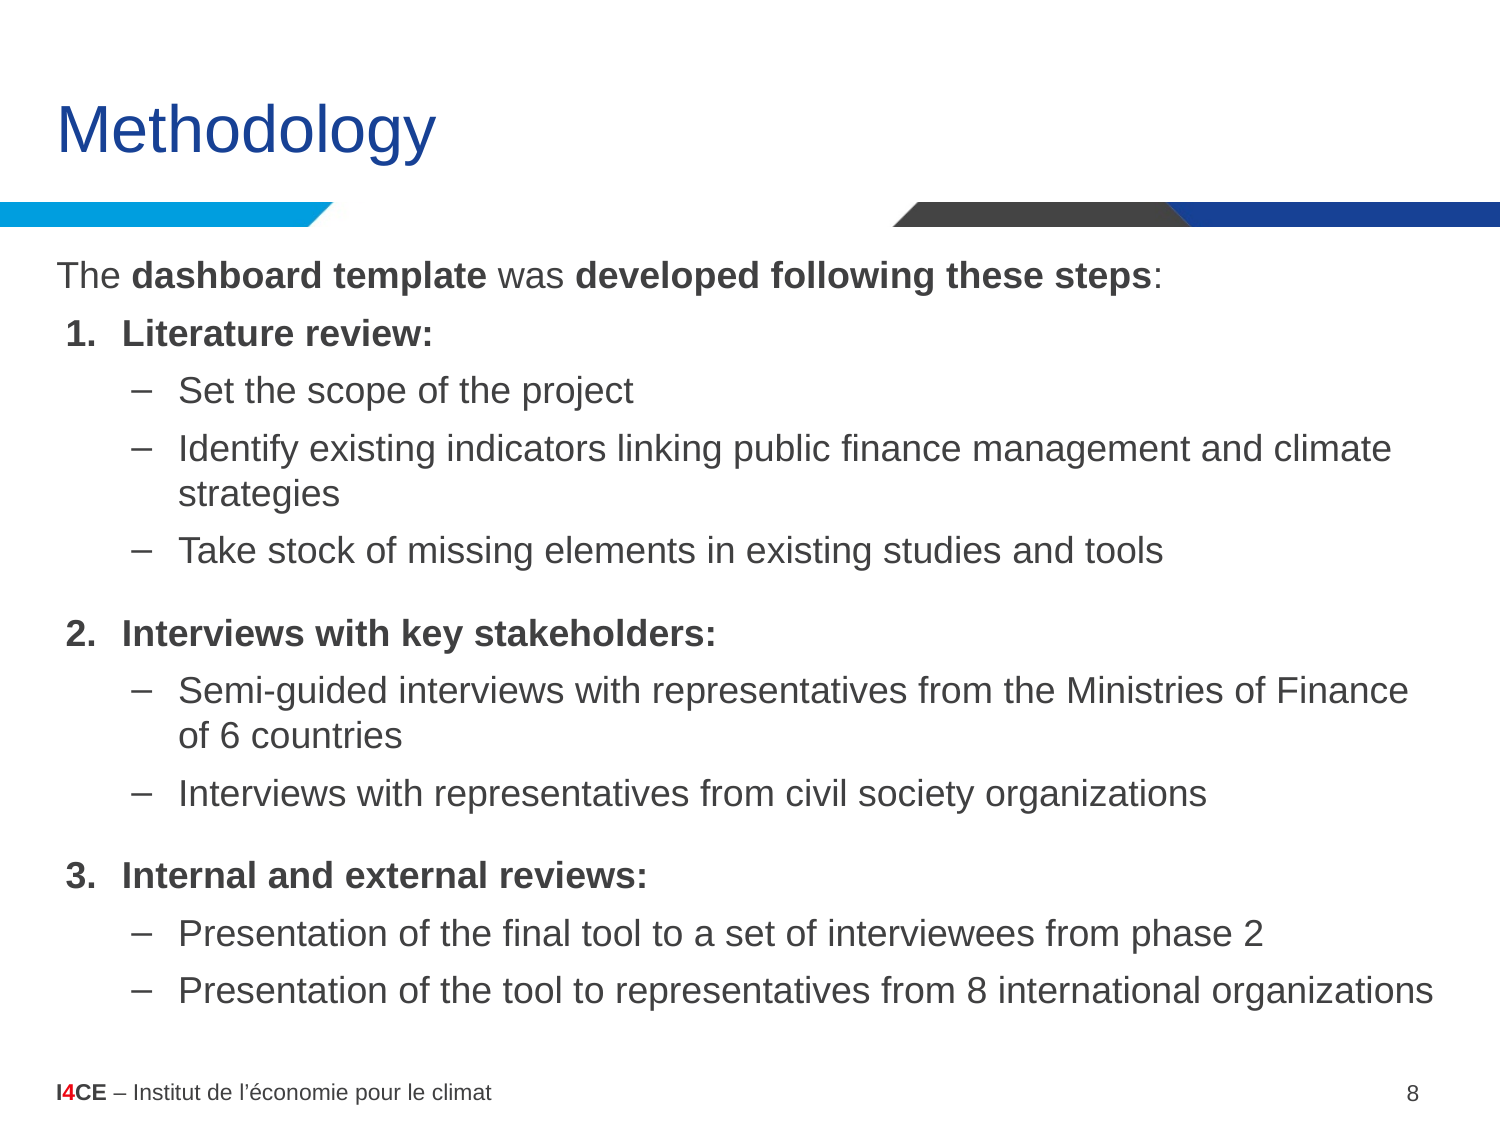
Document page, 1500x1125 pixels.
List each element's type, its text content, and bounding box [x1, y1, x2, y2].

list The dashboard template was developed following these steps: Literature review: Set the scope of the project Identify existing indicators linking public finance management and climate strategies Take stock of missing elements in existing studies and tools Interviews with key stakeholders: Semi-guided interviews with representatives from the Ministries of Finance of 6 countries Interviews with representatives from civil society organizations Internal and external reviews: Presentation of the final tool to a set of interviewees from phase 2 Presentation of the tool to representatives from 8 international organizations [41, 243, 1459, 1047]
title Methodology [41, 66, 1459, 185]
picture [309, 202, 1500, 227]
